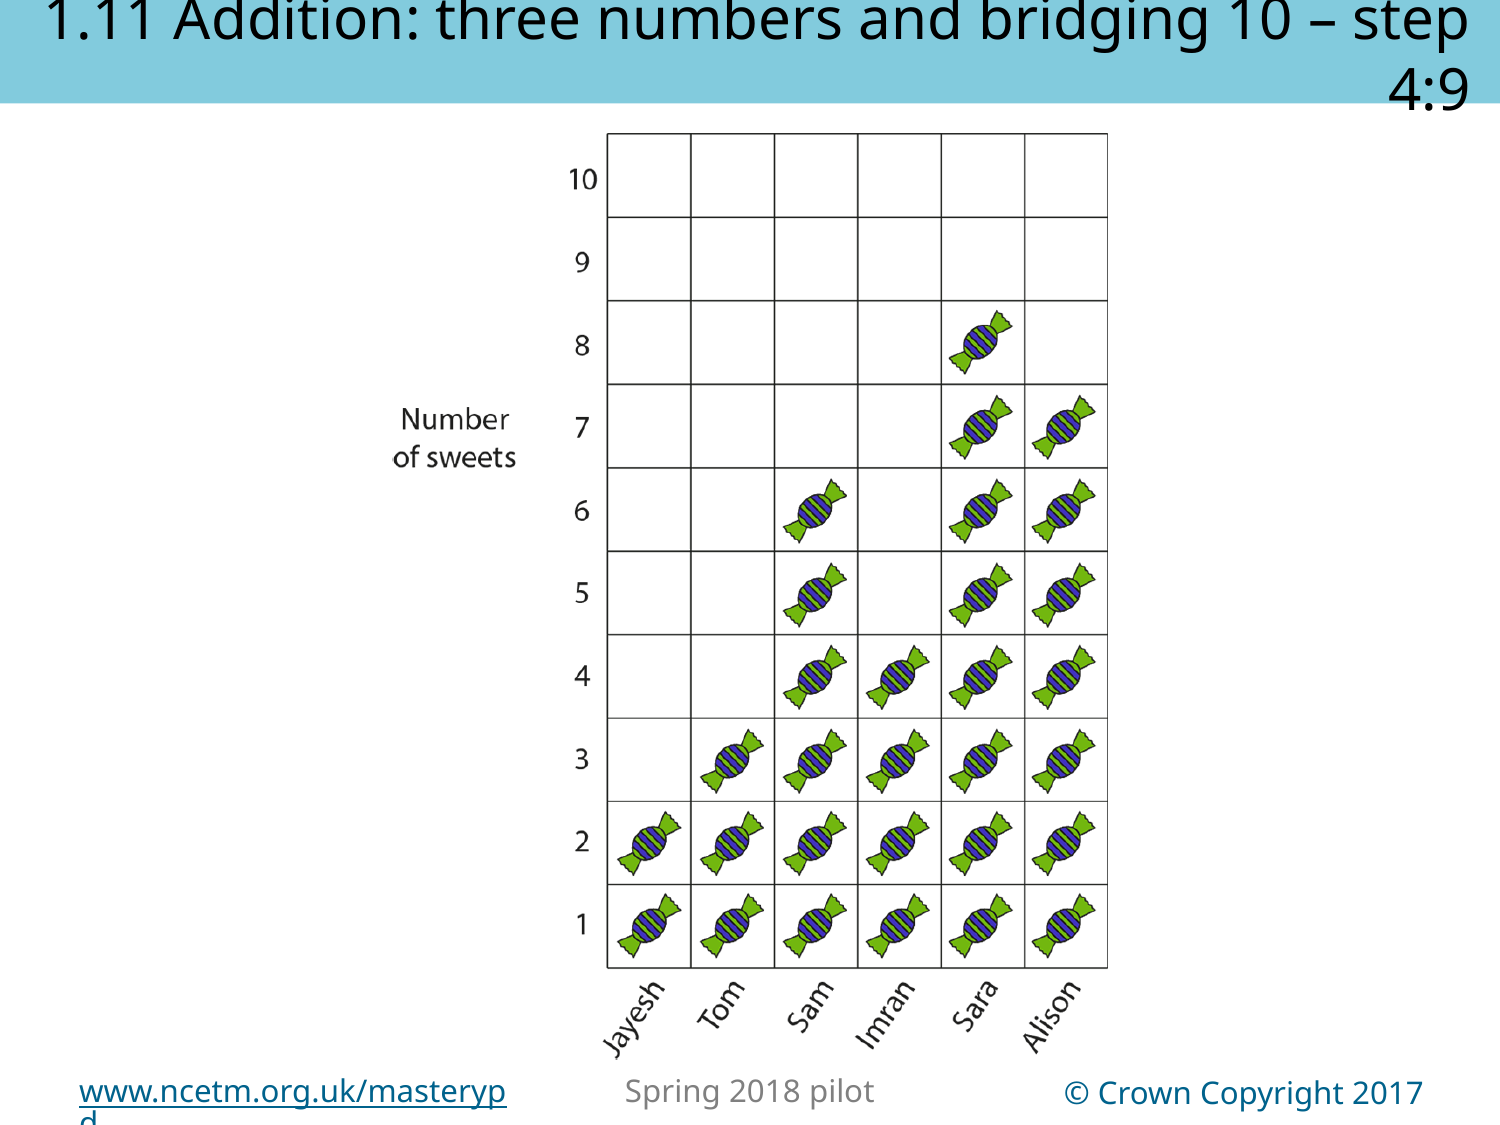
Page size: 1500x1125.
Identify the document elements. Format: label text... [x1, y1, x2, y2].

picture [391, 133, 1109, 1064]
list 1.11 Addition: three numbers and bridging 10 – step 4:9 [0, 0, 1500, 104]
